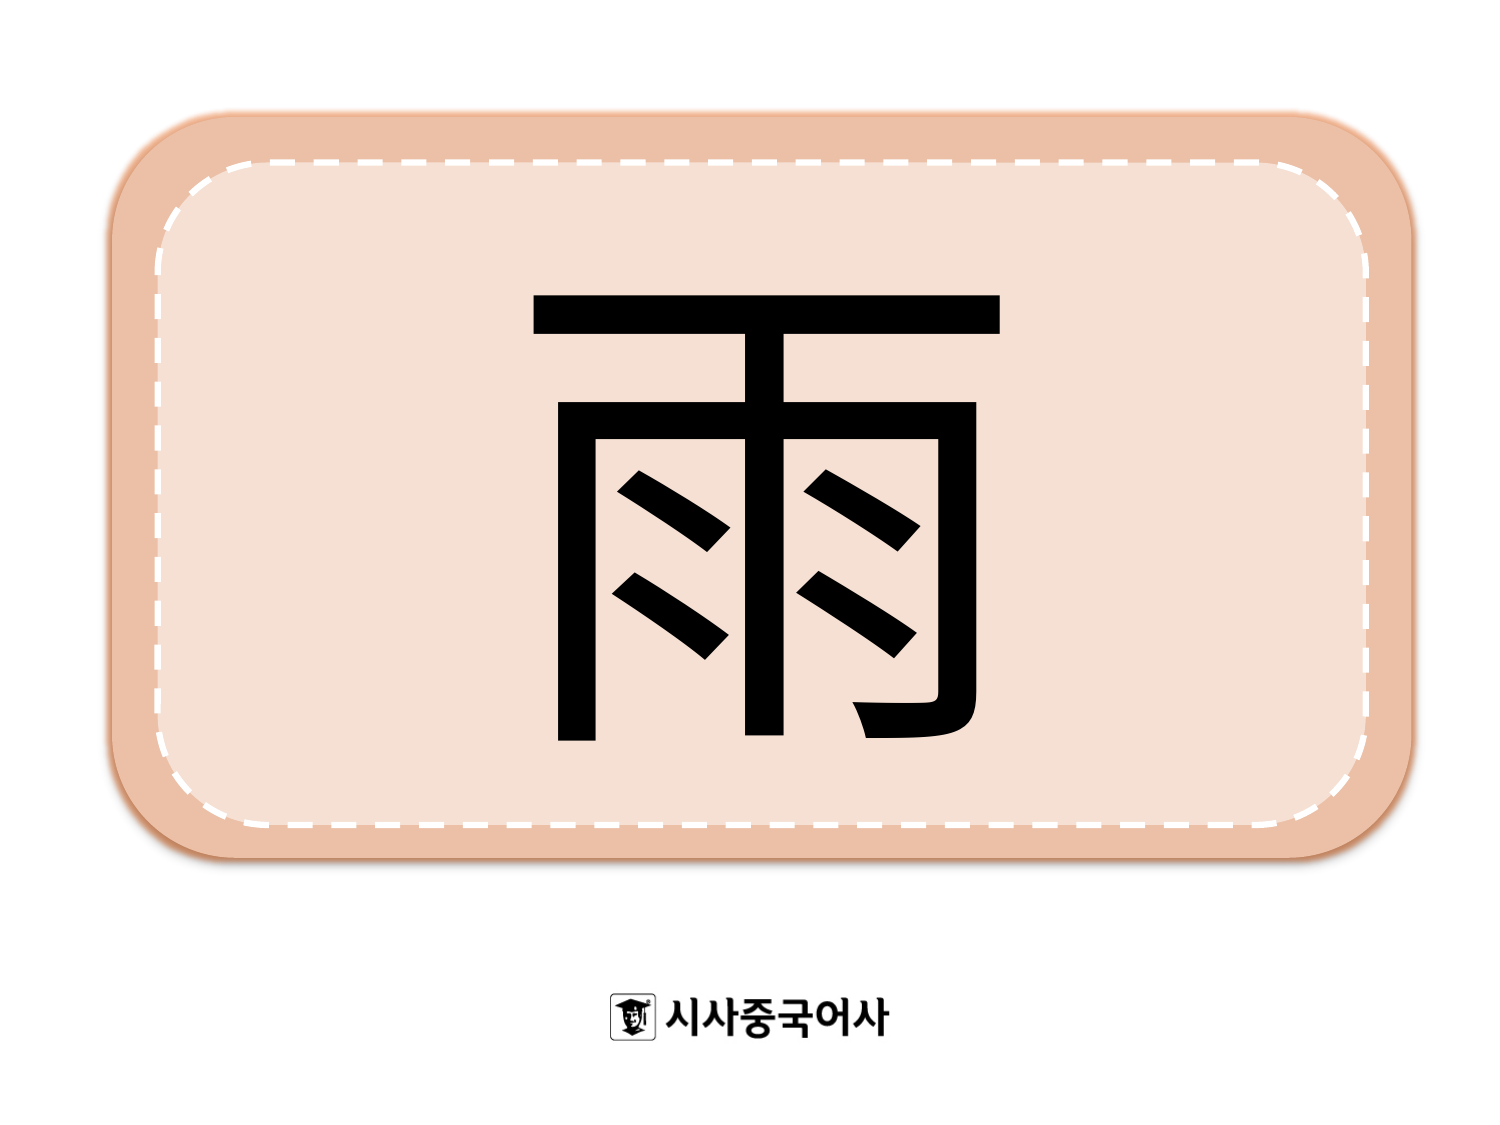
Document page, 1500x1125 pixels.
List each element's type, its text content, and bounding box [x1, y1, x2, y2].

picture [602, 987, 898, 1047]
text_box 雨 [162, 160, 1371, 824]
